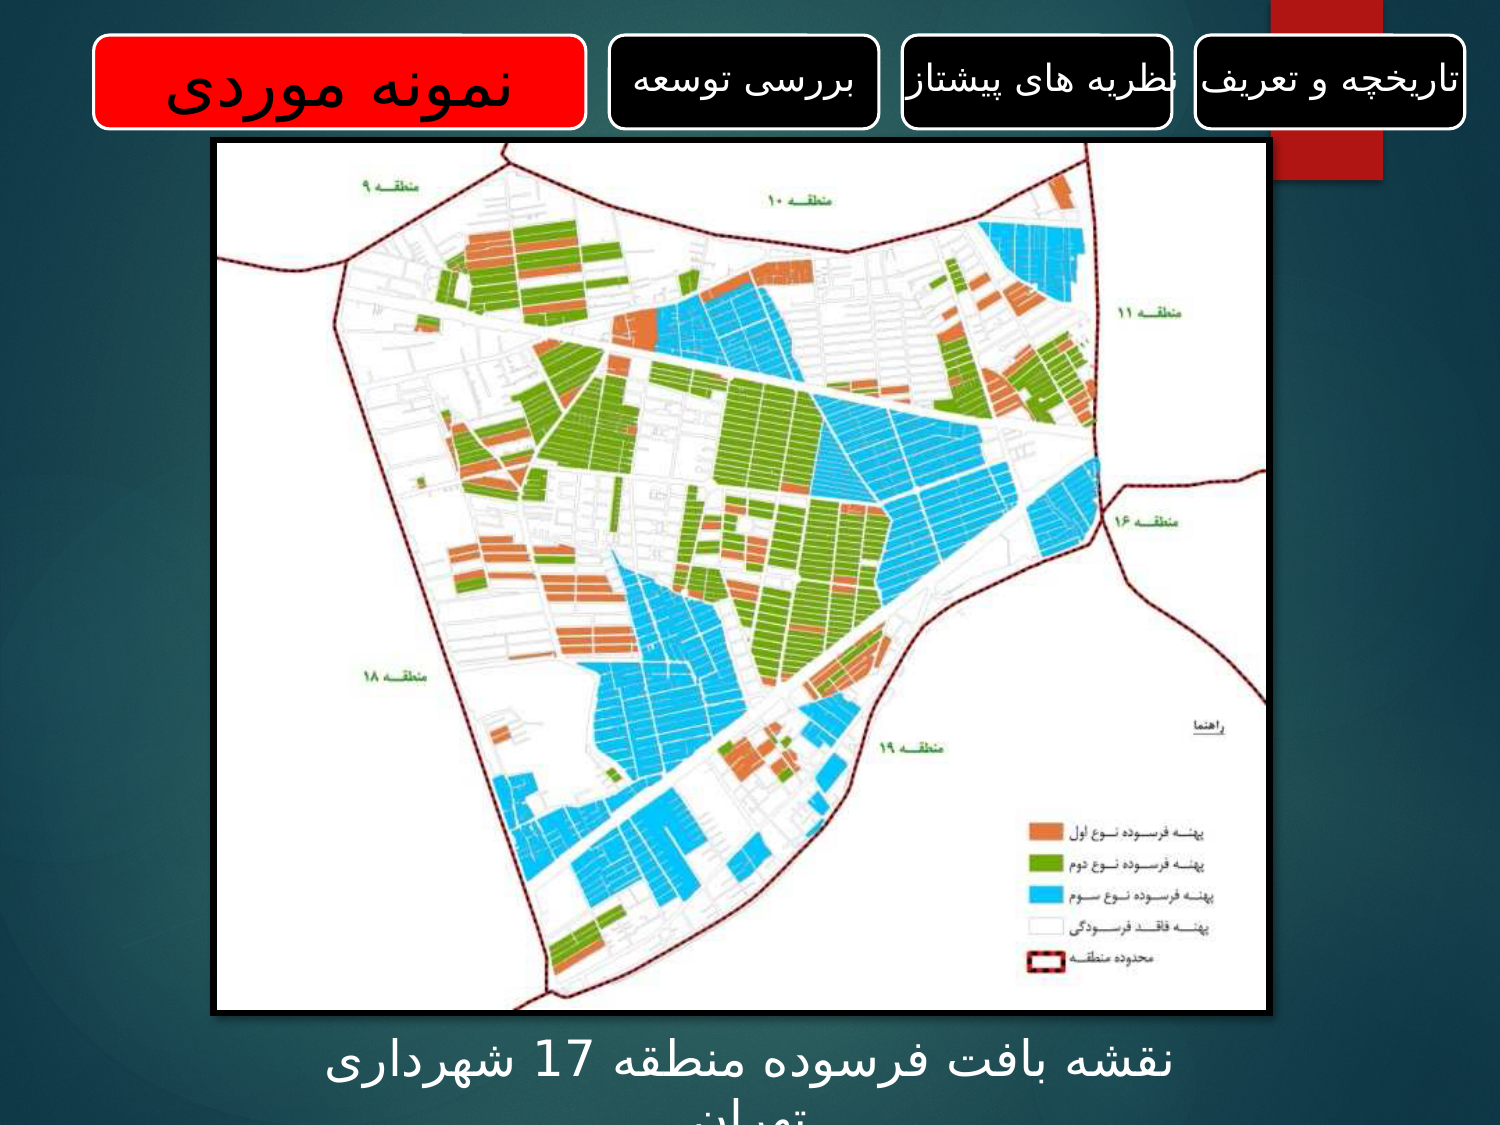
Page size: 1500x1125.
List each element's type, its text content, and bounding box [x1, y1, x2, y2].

text_box [607, 107, 881, 131]
text_box [901, 33, 1173, 46]
text_box [608, 33, 880, 46]
text_box نقشه بافت فرسوده منطقه 17 شهرداری تهران [304, 1027, 1196, 1125]
text_box [1193, 107, 1467, 131]
text_box بررسی توسعه [586, 46, 878, 107]
text_box نظریه های پیشتاز [878, 46, 1207, 107]
text_box نمونه موردی [93, 32, 586, 128]
picture [216, 142, 1267, 1010]
text_box [900, 107, 1174, 131]
text_box [1194, 33, 1466, 46]
text_box تاریخچه و تعریف [1207, 46, 1489, 107]
